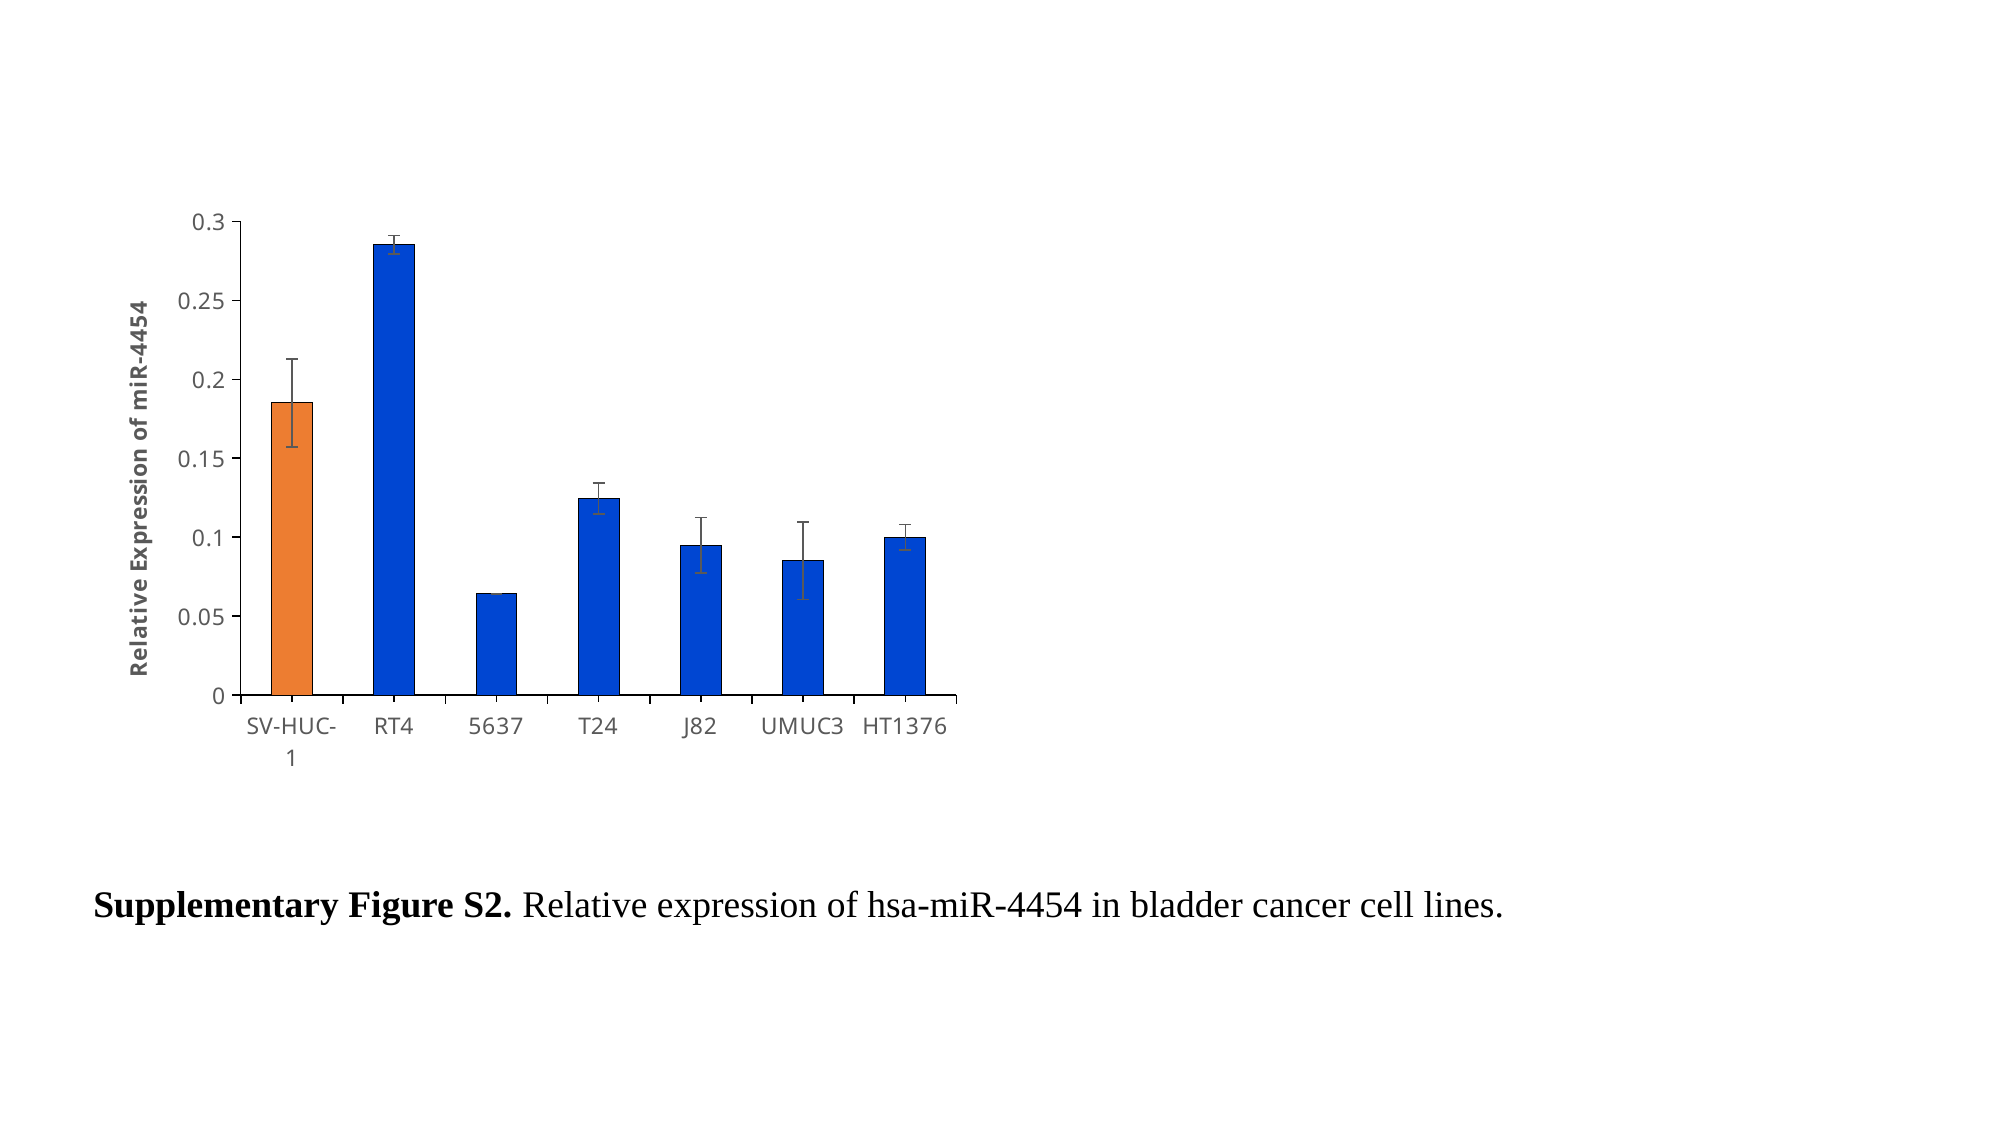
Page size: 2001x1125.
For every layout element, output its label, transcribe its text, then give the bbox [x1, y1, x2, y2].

text_box Supplementary Figure S2. Relative expression of hsa-miR-4454 in bladder cancer cell lines. [78, 872, 1870, 978]
chart [88, 193, 975, 785]
